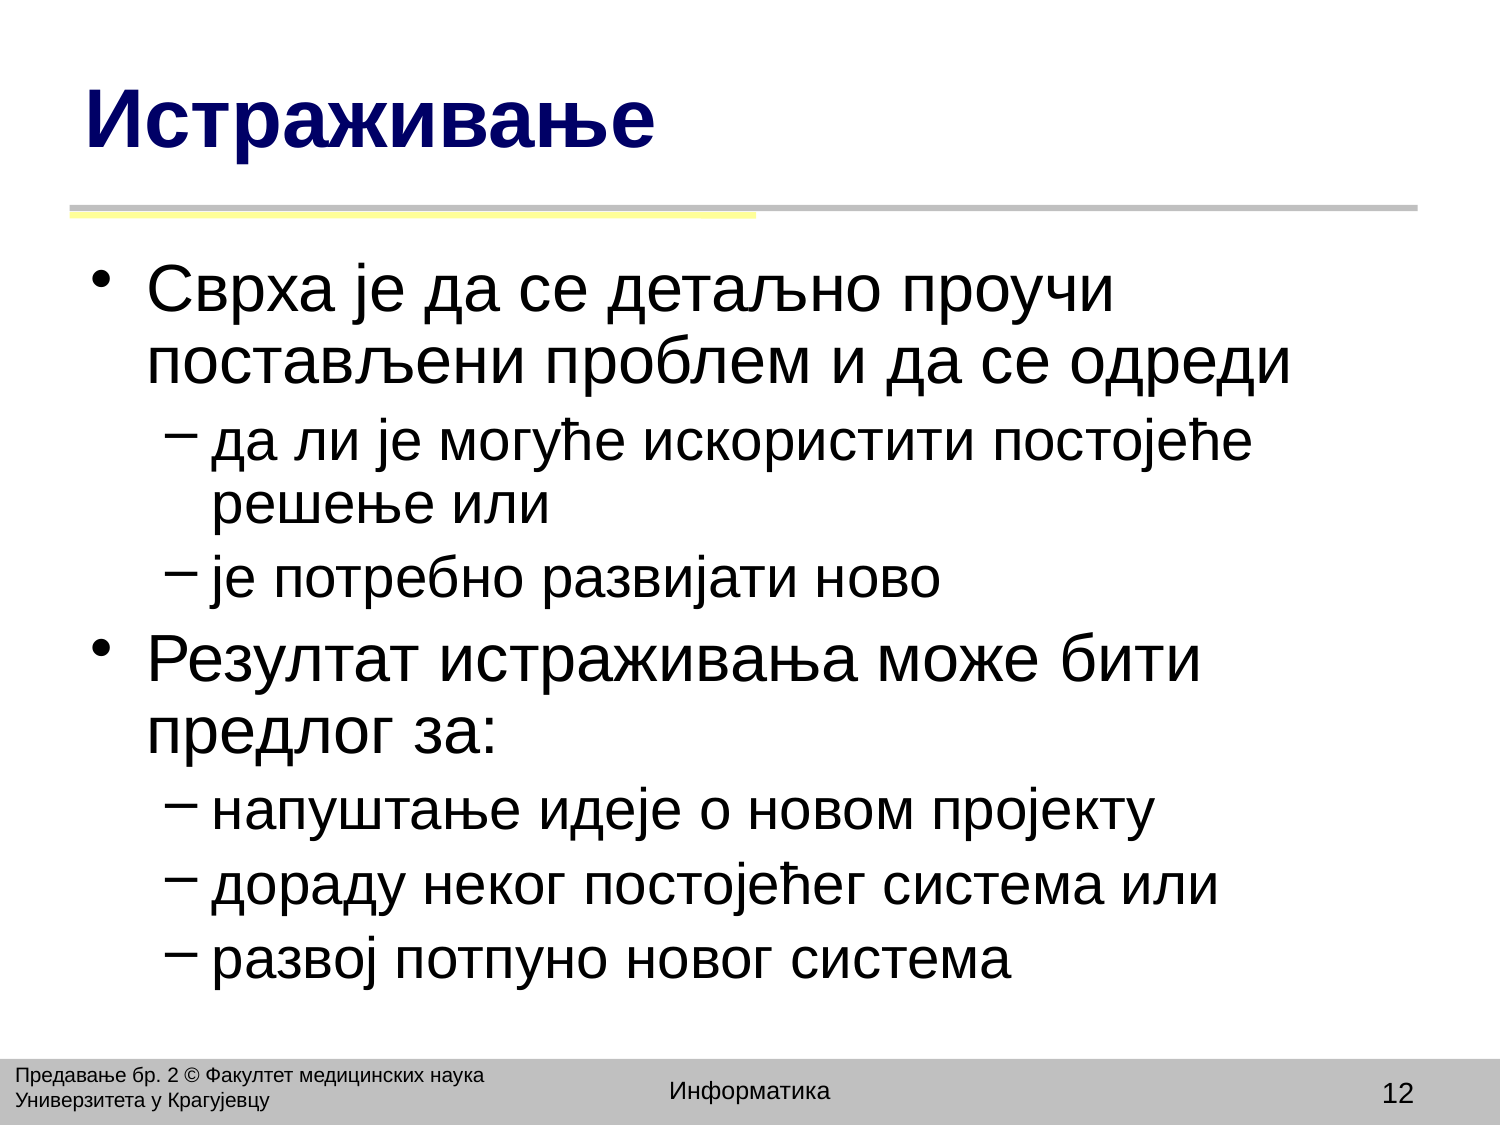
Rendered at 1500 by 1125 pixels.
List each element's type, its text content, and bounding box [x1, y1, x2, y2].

footer Информатика [512, 1066, 988, 1125]
title Истраживање [69, 19, 1426, 208]
list Сврха је да се детаљно проучи постављени проблем и да се одреди да ли је могуће искористити постојеће решење или је потребно развијати ново Резултат истраживања може бити предлог за: напуштање идеје о новом пројекту дораду неког постојећег система или развој потпуно новог система [74, 246, 1426, 1023]
slide_number Предавање бр. 2 © Факултет медицинских наука Универзитета у Крагујевцу [0, 1053, 607, 1108]
slide_number 12 [1079, 1066, 1430, 1125]
